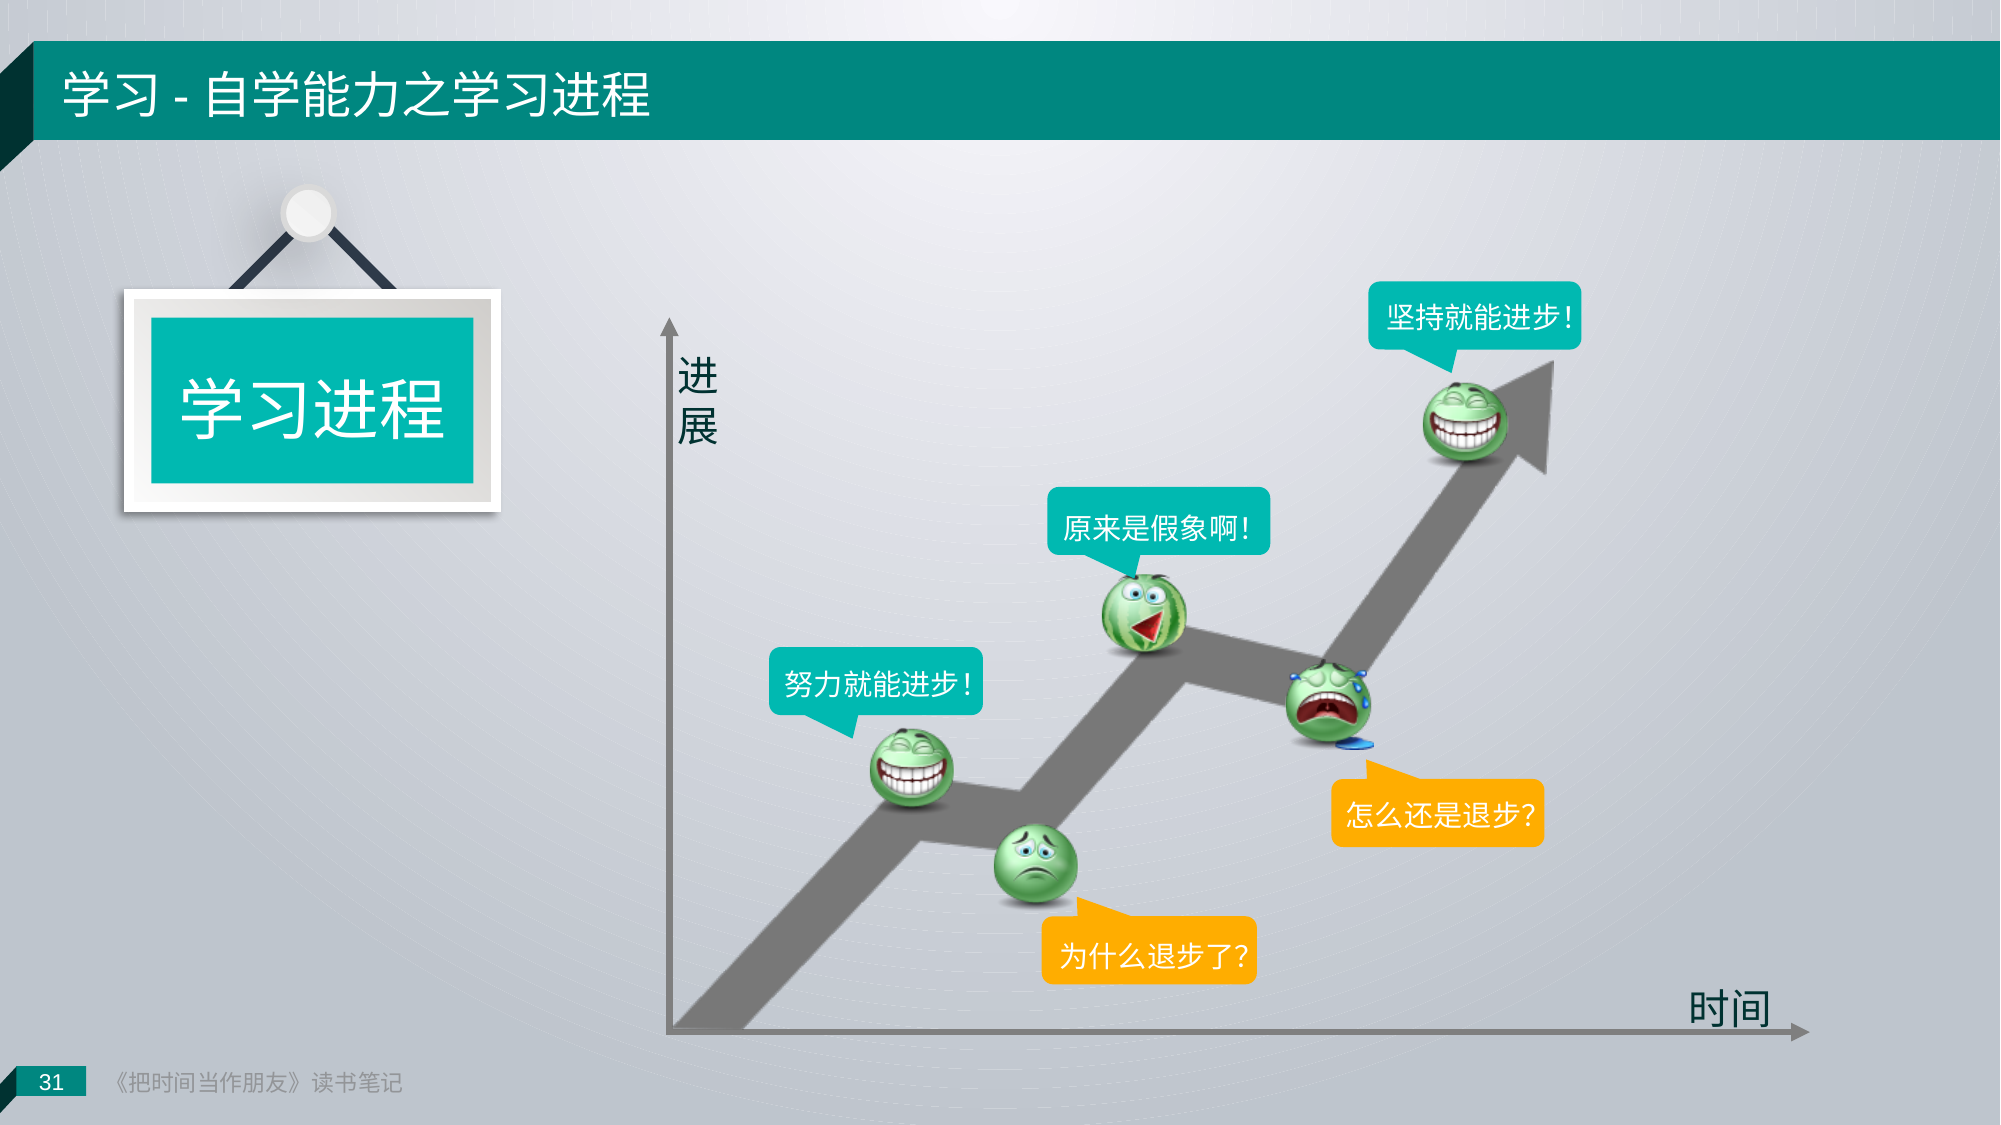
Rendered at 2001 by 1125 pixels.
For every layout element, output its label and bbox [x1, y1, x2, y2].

text_box [0, 41, 2000, 1117]
text_box [628, 281, 1875, 1041]
